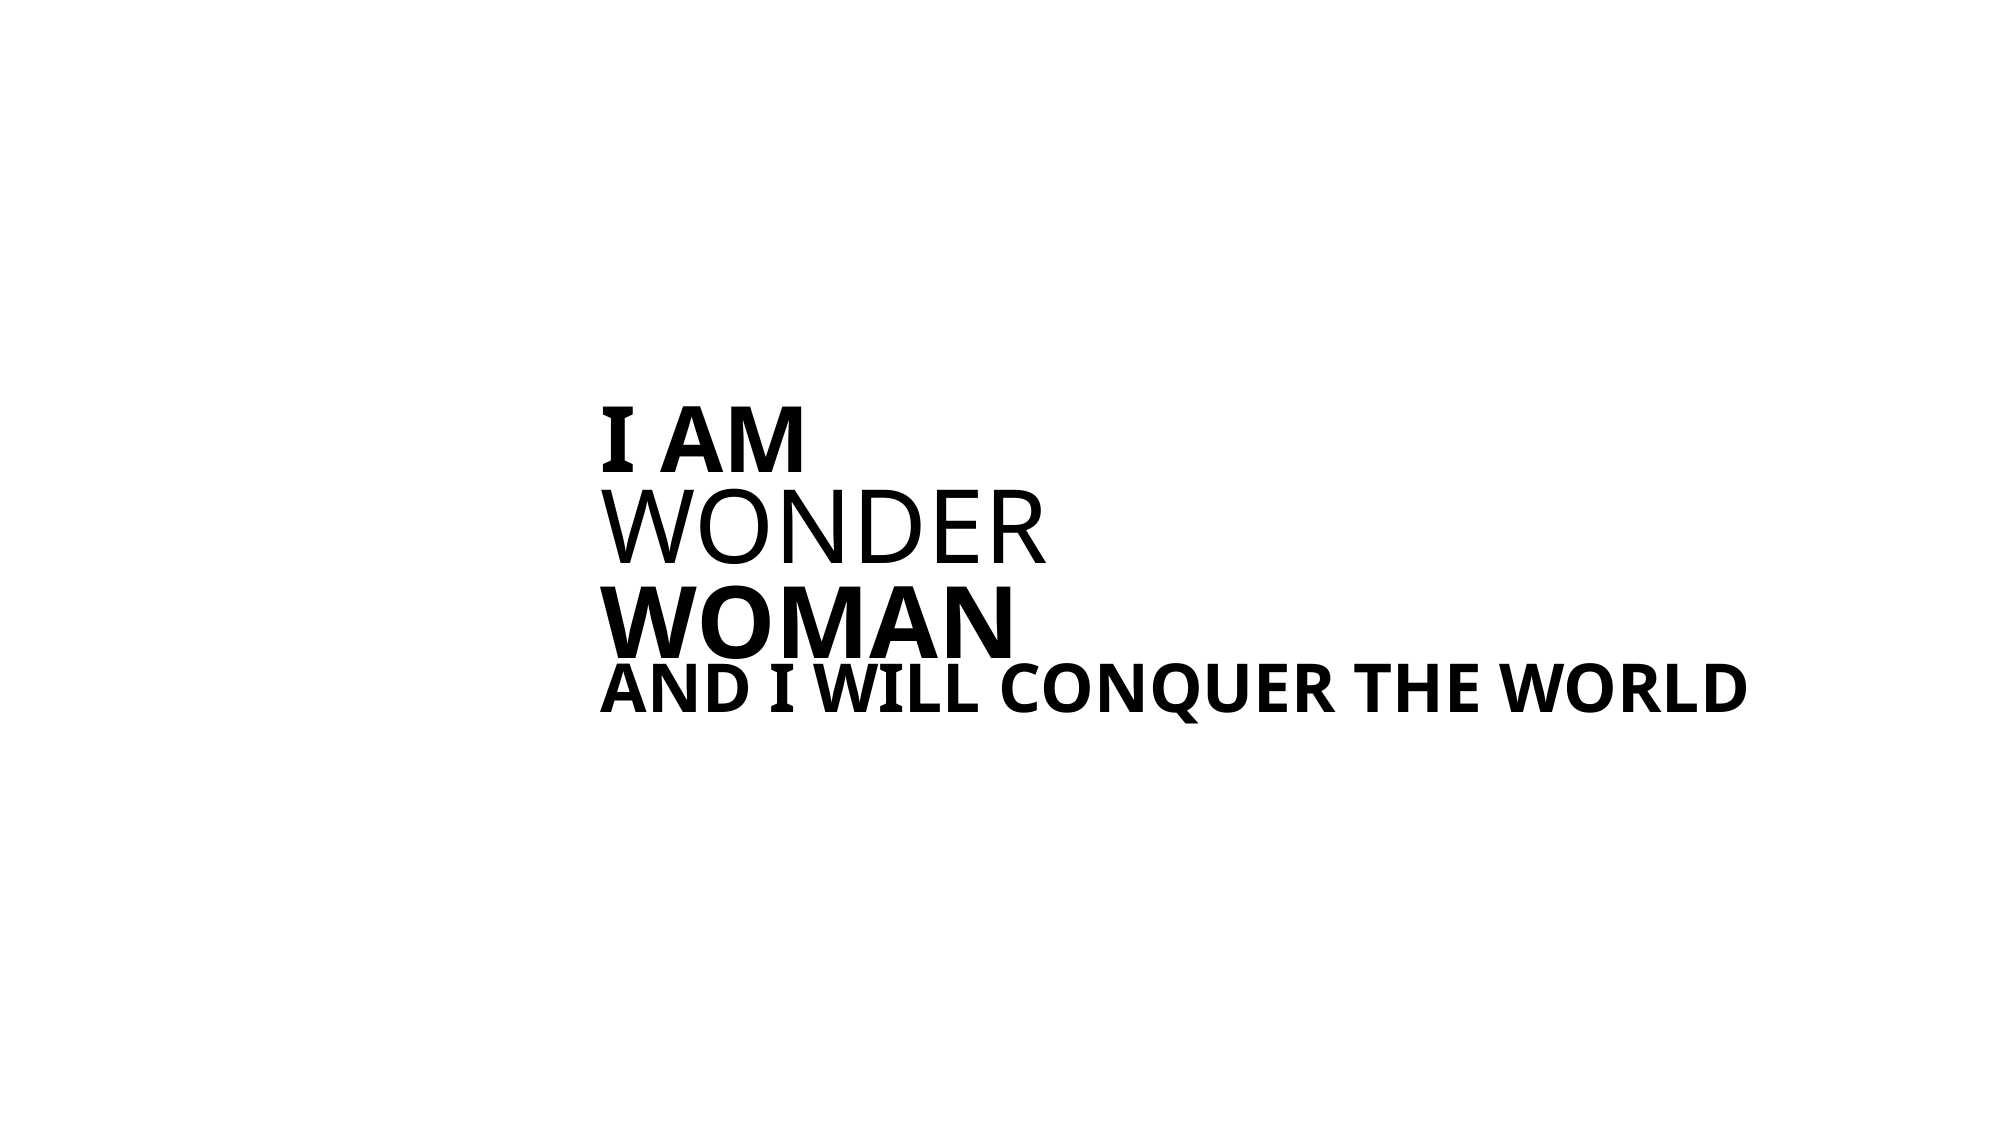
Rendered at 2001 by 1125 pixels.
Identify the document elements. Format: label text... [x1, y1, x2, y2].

text_box I AM [585, 385, 828, 465]
text_box WONDER [585, 465, 1134, 564]
text_box WOMAN [585, 564, 1710, 688]
text_box AND I WILL CONQUER THE WORLD [585, 641, 1774, 735]
